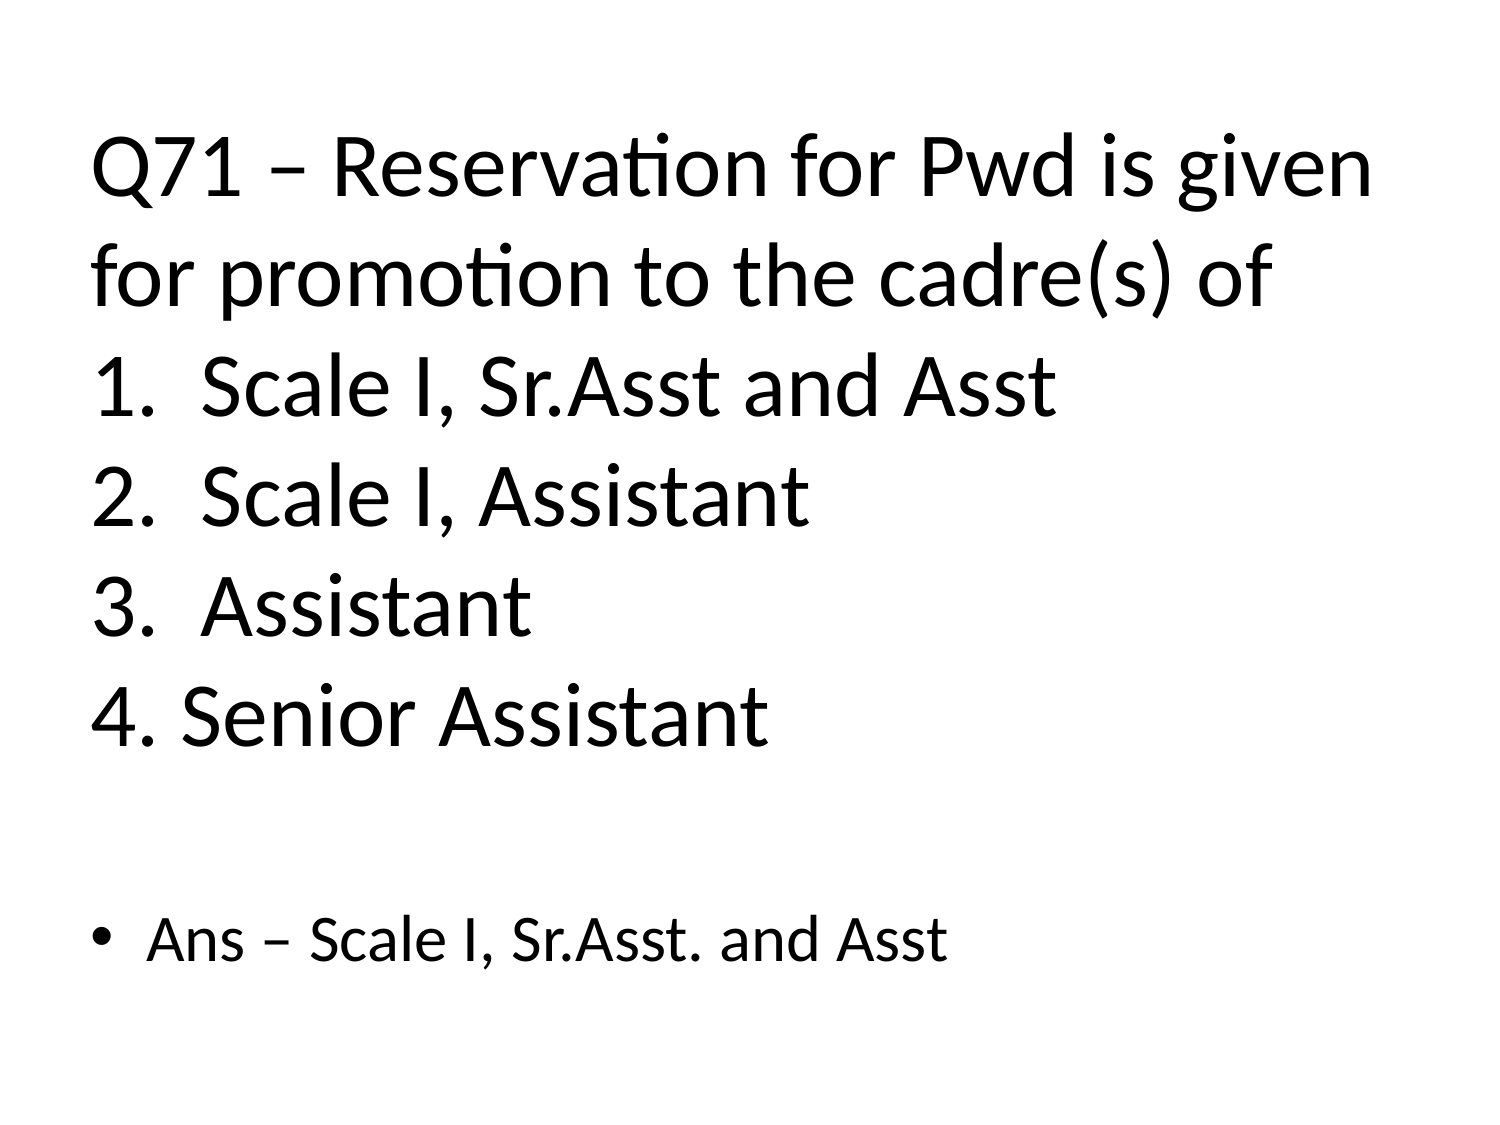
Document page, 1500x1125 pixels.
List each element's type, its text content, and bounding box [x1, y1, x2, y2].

title Q71 – Reservation for Pwd is given for promotion to the cadre(s) of 1. Scale I, Sr.Asst and Asst 2. Scale I, Assistant 3. Assistant 4. Senior Assistant [75, 45, 1425, 825]
list Ans – Scale I, Sr.Asst. and Asst [75, 887, 1425, 1005]
